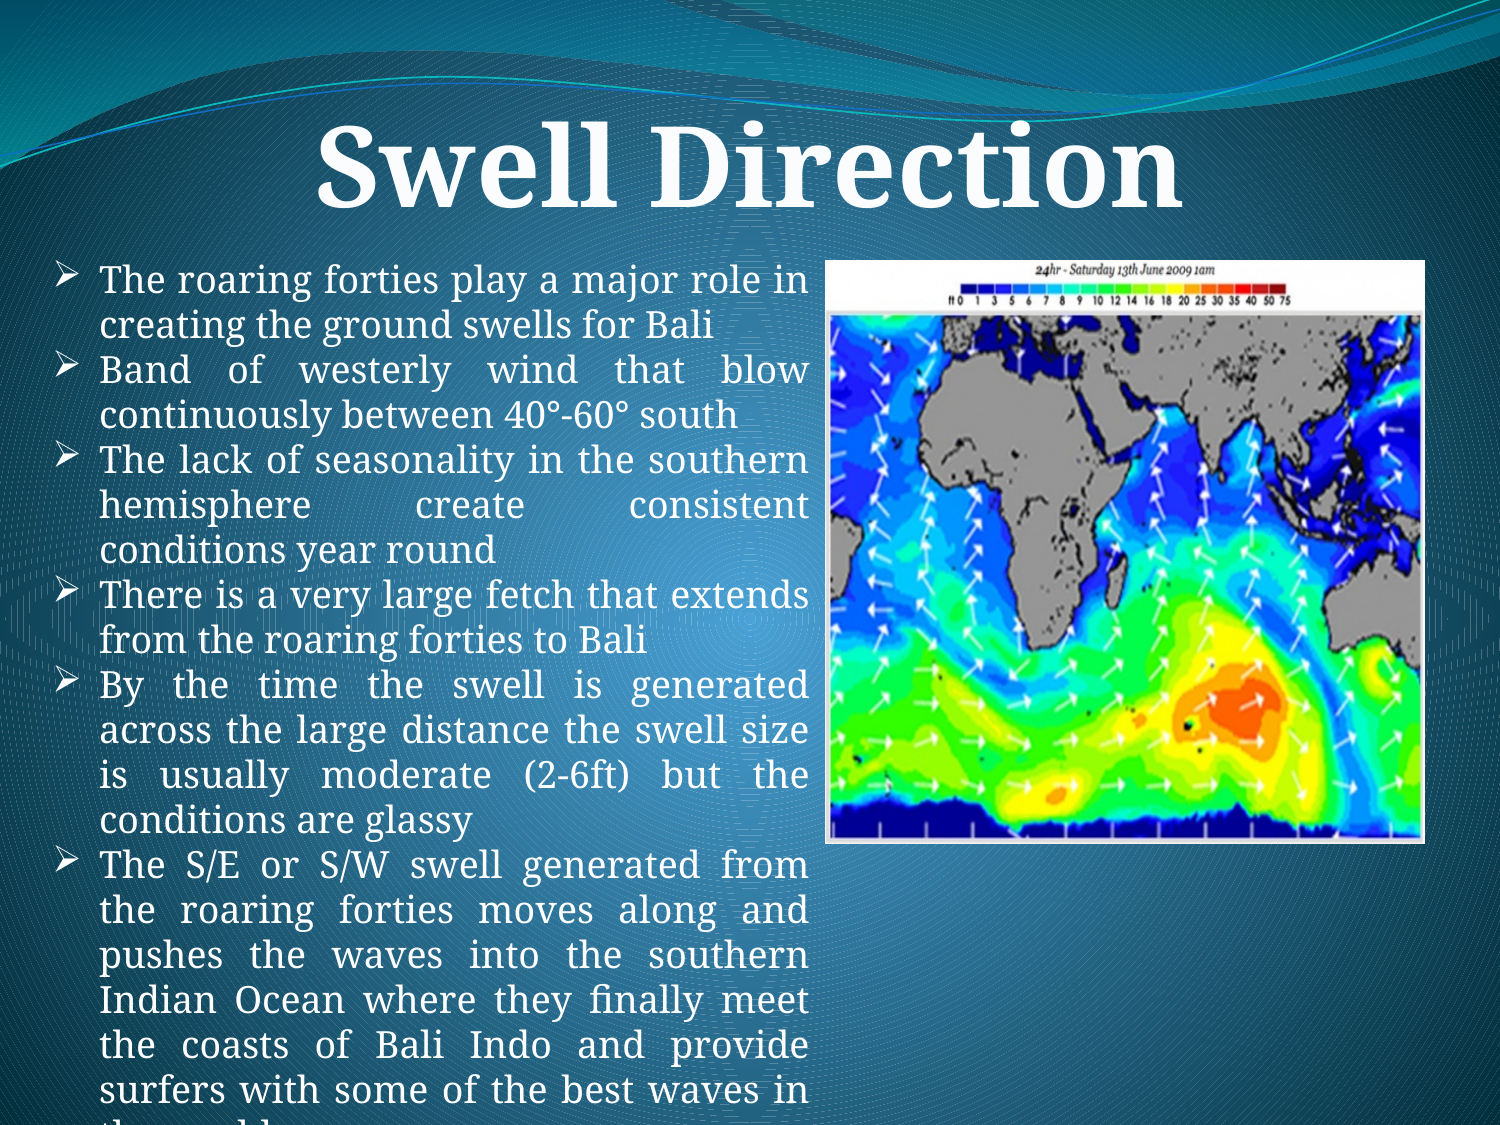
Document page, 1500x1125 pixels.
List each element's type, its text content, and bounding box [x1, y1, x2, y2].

text_box The roaring forties play a major role in creating the ground swells for Bali Band of westerly wind that blow continuously between 40°-60° south The lack of seasonality in the southern hemisphere create consistent conditions year round There is a very large fetch that extends from the roaring forties to Bali By the time the swell is generated across the large distance the swell size is usually moderate (2-6ft) but the conditions are glassy The S/E or S/W swell generated from the roaring forties moves along and pushes the waves into the southern Indian Ocean where they finally meet the coasts of Bali Indo and provide surfers with some of the best waves in the world [37, 249, 825, 1125]
text_box Swell Direction [300, 87, 1201, 238]
picture [824, 260, 1426, 844]
